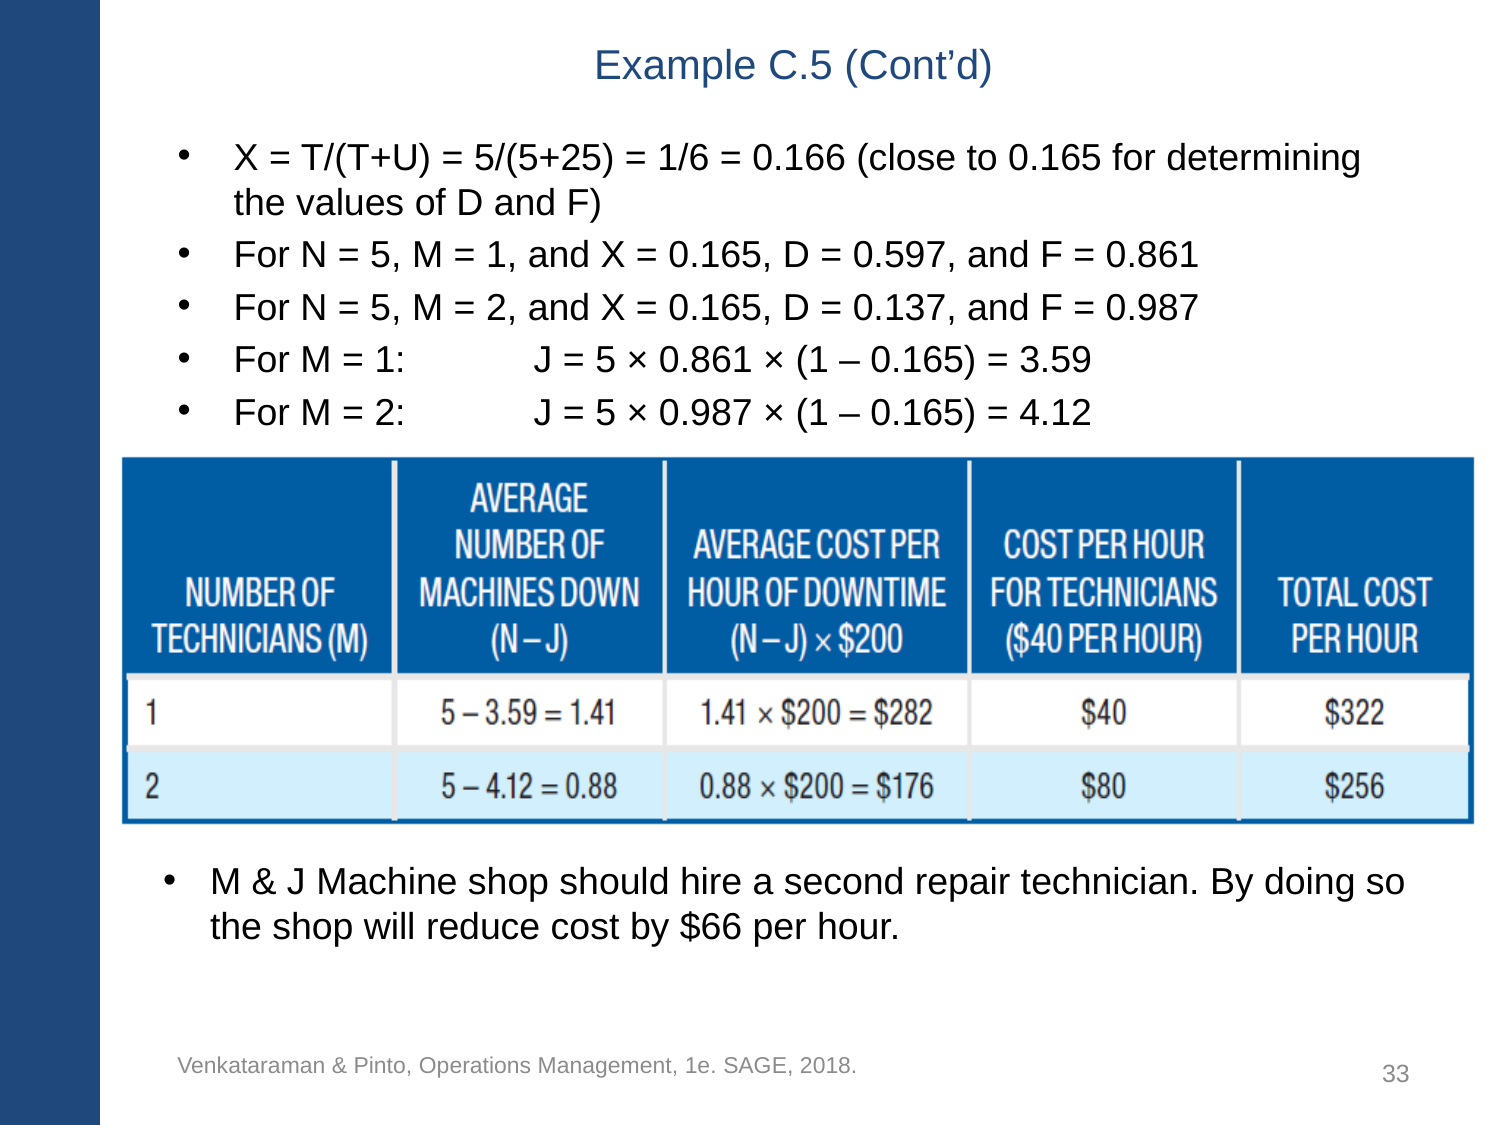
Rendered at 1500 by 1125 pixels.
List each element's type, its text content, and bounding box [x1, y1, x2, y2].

picture [115, 449, 1484, 838]
list X = T/(T+U) = 5/(5+25) = 1/6 = 0.166 (close to 0.165 for determining the values of D and F) For N = 5, M = 1, and X = 0.165, D = 0.597, and F = 0.861 For N = 5, M = 2, and X = 0.165, D = 0.137, and F = 0.987 For M = 1: J = 5 × 0.861 × (1 – 0.165) = 3.59 For M = 2: J = 5 × 0.987 × (1 – 0.165) = 4.12 [162, 125, 1425, 400]
slide_number 33 [1350, 1042, 1425, 1103]
title Example C.5 (Cont’d) [162, 12, 1425, 113]
footer Venkataraman & Pinto, Operations Management, 1e. SAGE, 2018. [162, 1042, 1313, 1103]
text_box M & J Machine shop should hire a second repair technician. By doing so the shop will reduce cost by $66 per hour. [148, 849, 1479, 1000]
